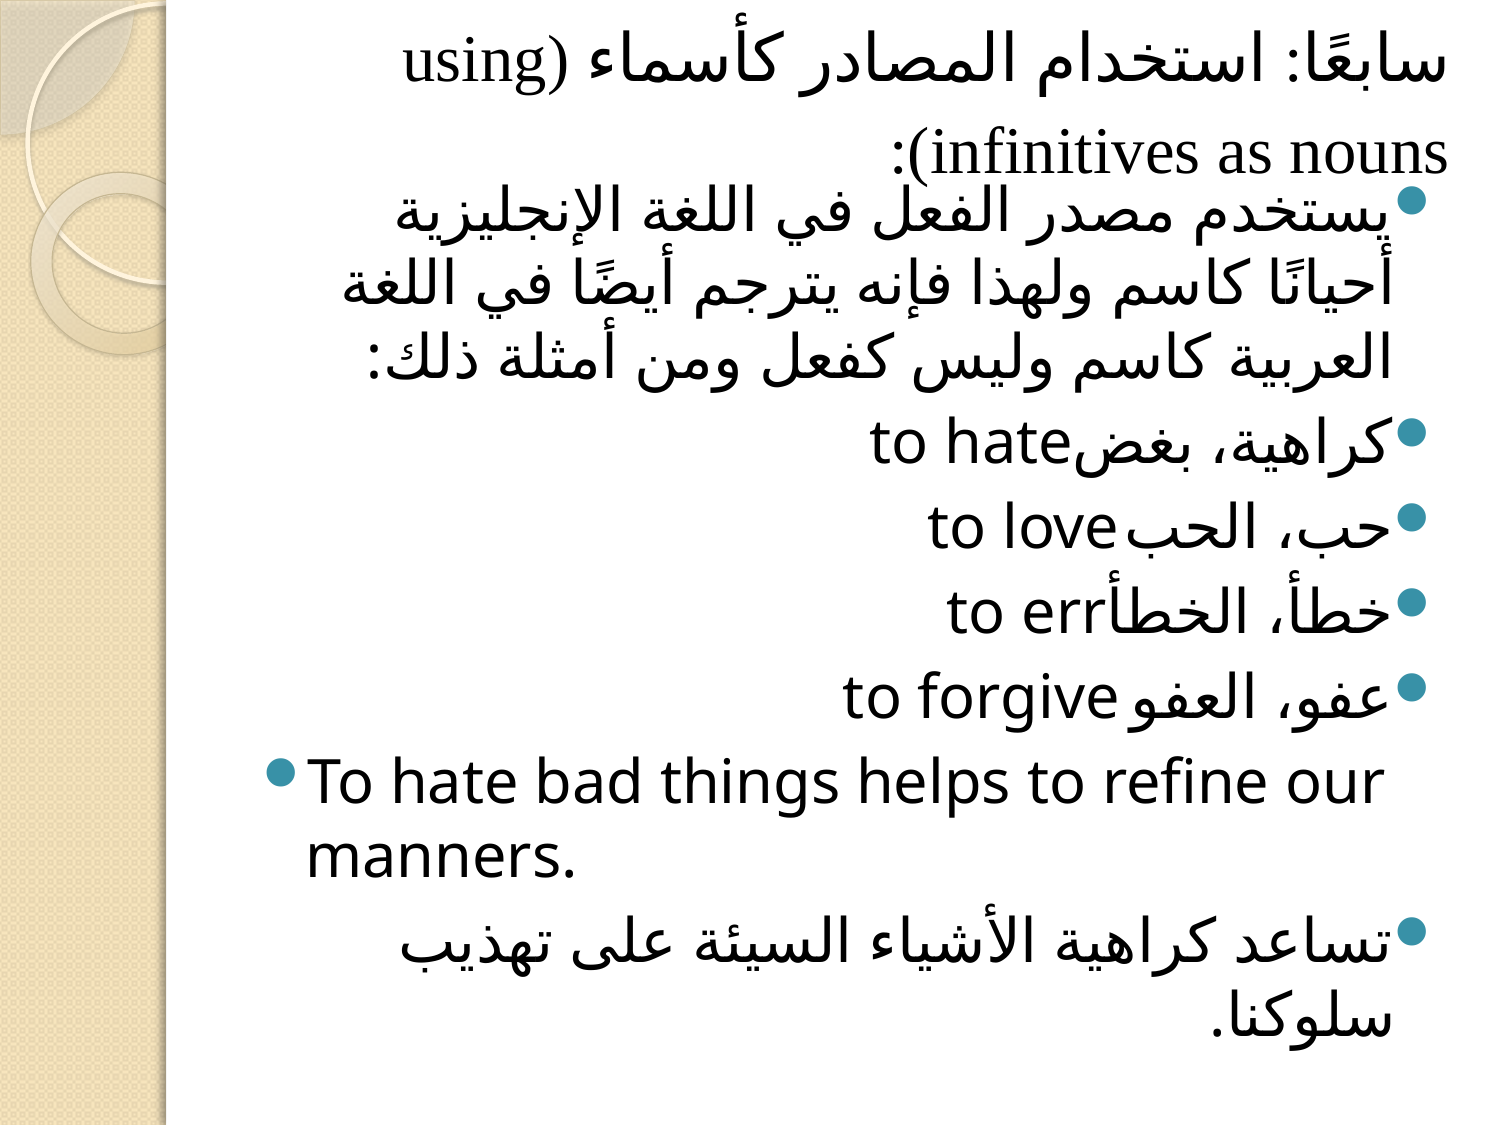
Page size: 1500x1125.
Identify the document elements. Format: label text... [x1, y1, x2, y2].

list يستخدم مصدر الفعل في اللغة الإنجليزية أحيانًا كاسم ولهذا فإنه يترجم أيضًا في اللغة العربية كاسم وليس كفعل ومن أمثلة ذلك: كراهية، بغض to hate حب، الحب to love خطأ، الخطأ to err عفو، العفو to forgive To hate bad things helps to refine our manners. تساعد كراهية الأشياء السيئة على تهذيب سلوكنا. [235, 162, 1466, 1063]
title سابعًا: استخدام المصادر كأسماء (using infinitives as nouns): [249, 37, 1466, 162]
